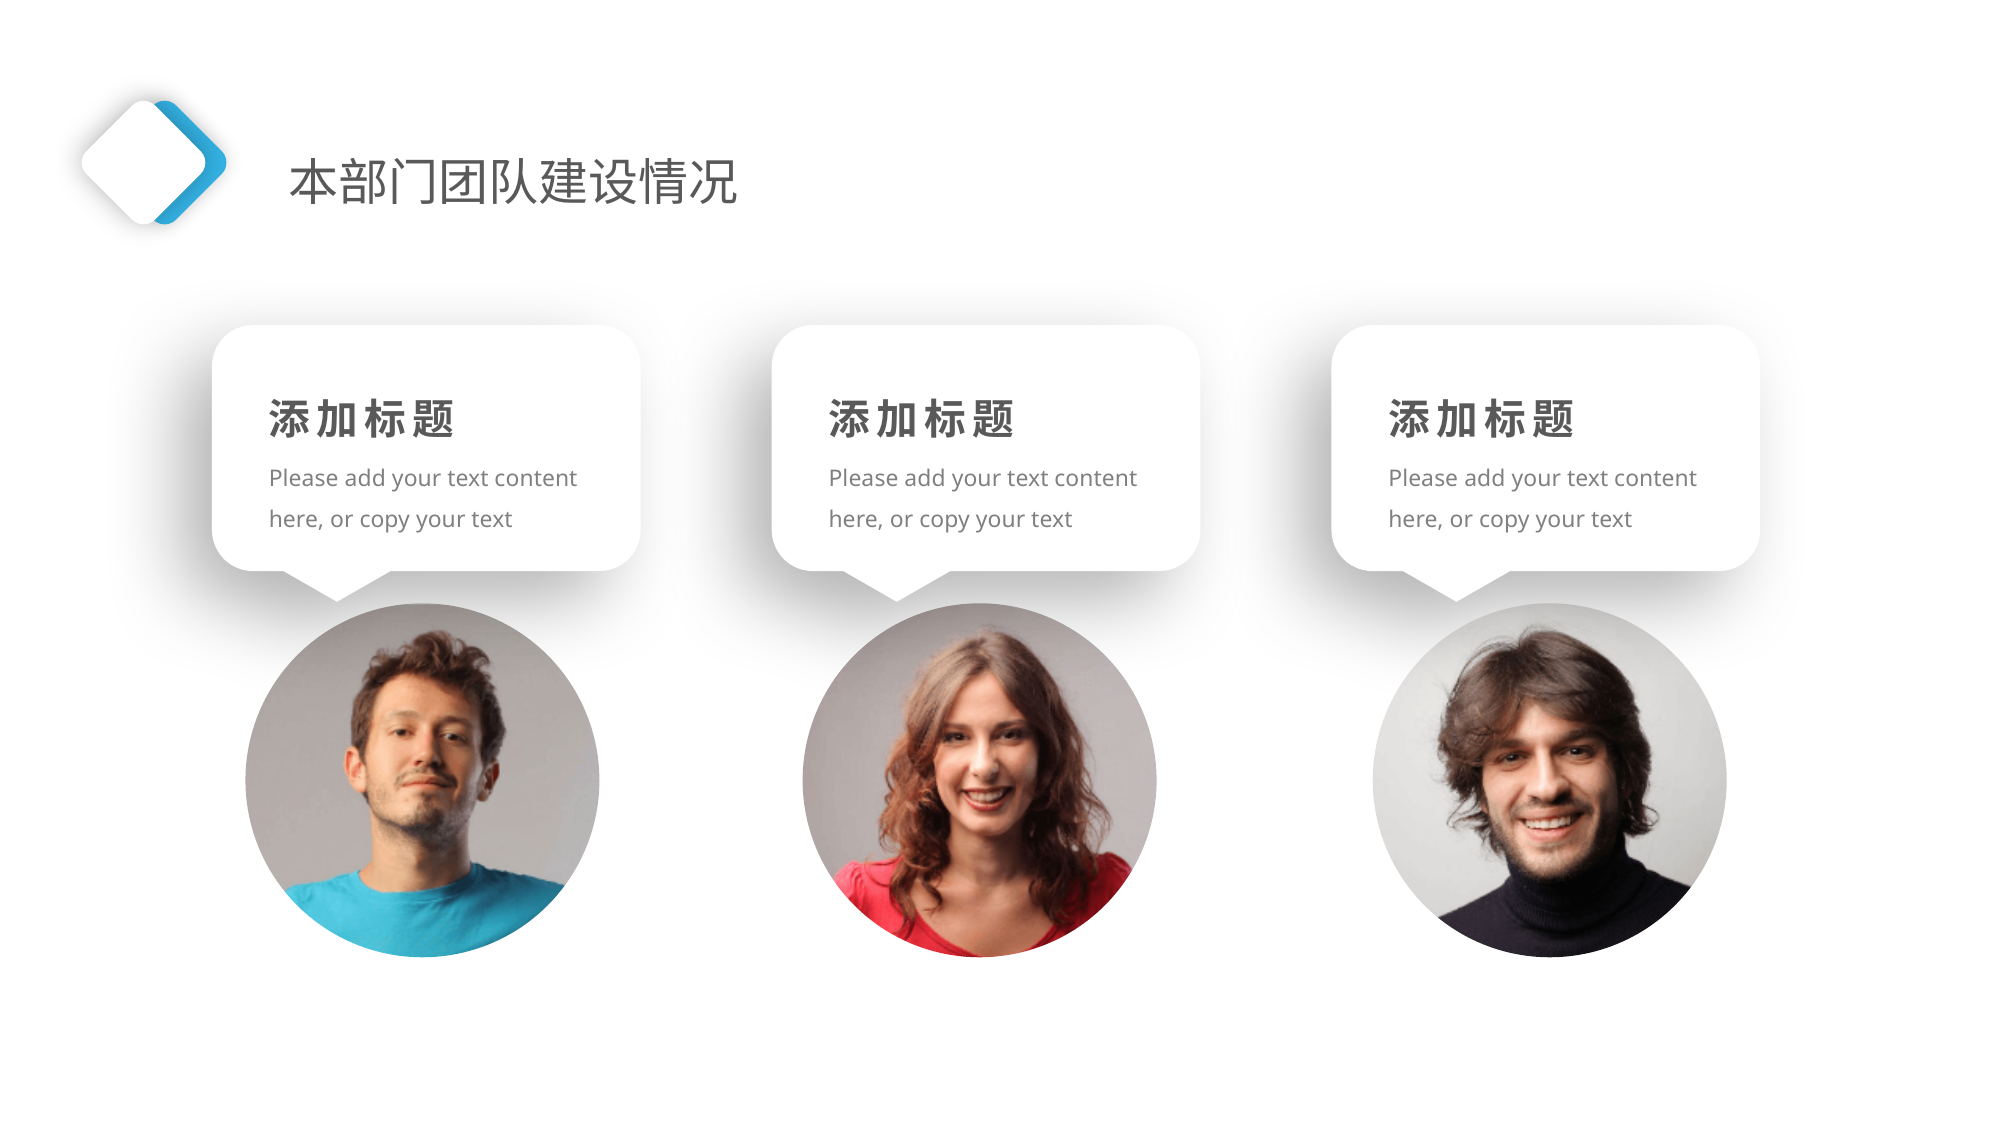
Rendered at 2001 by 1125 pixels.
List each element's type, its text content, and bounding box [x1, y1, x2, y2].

text_box [1371, 647, 1728, 959]
text_box 本部门团队建设情况 [273, 113, 828, 219]
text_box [771, 325, 1201, 572]
text_box [244, 648, 601, 959]
text_box [801, 648, 1158, 959]
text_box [1331, 325, 1761, 572]
text_box [215, 142, 228, 183]
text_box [211, 325, 641, 572]
text_box [80, 99, 207, 226]
